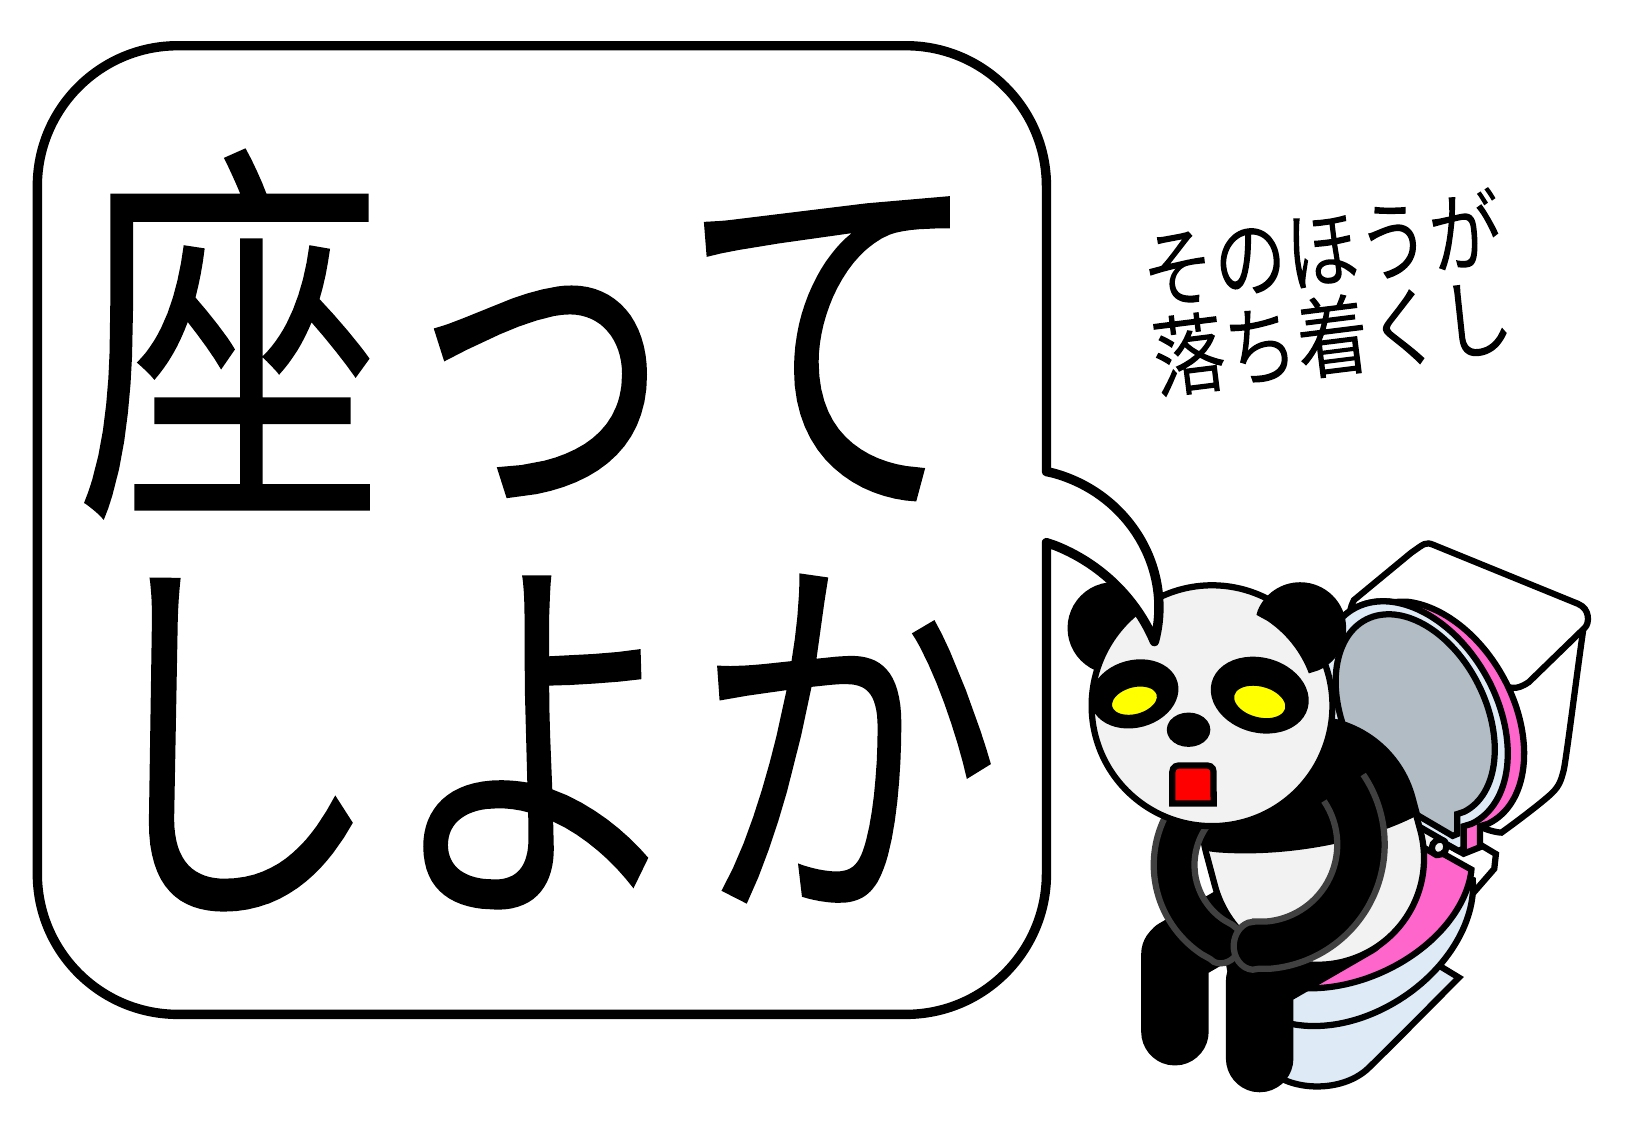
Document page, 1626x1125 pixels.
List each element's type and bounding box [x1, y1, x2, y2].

text_box [37, 45, 1151, 1015]
text_box [1070, 562, 1585, 1064]
